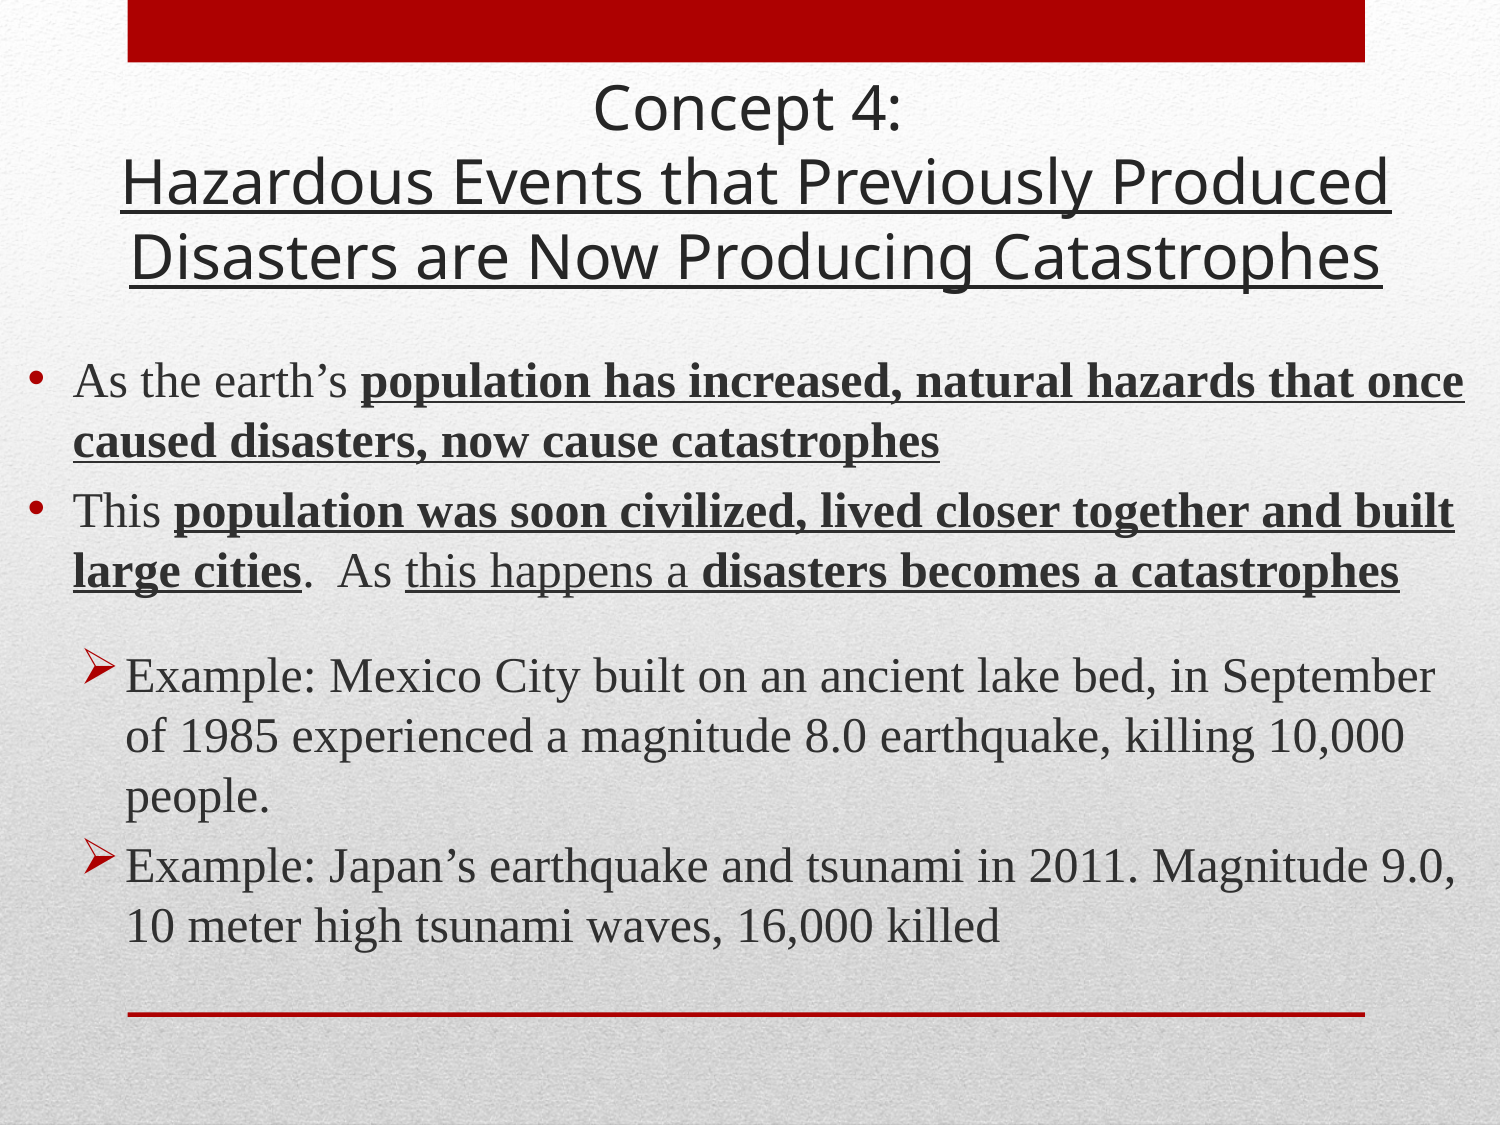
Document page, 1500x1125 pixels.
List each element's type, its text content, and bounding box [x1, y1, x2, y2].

text_box Concept 4: Hazardous Events that Previously Produced Disasters are Now Producing Catastrophes [12, 50, 1500, 300]
list As the earth’s population has increased, natural hazards that once caused disasters, now cause catastrophes This population was soon civilized, lived closer together and built large cities. As this happens a disasters becomes a catastrophes Example: Mexico City built on an ancient lake bed, in September of 1985 experienced a magnitude 8.0 earthquake, killing 10,000 people. Example: Japan’s earthquake and tsunami in 2011. Magnitude 9.0, 10 meter high tsunami waves, 16,000 killed [12, 300, 1488, 1013]
